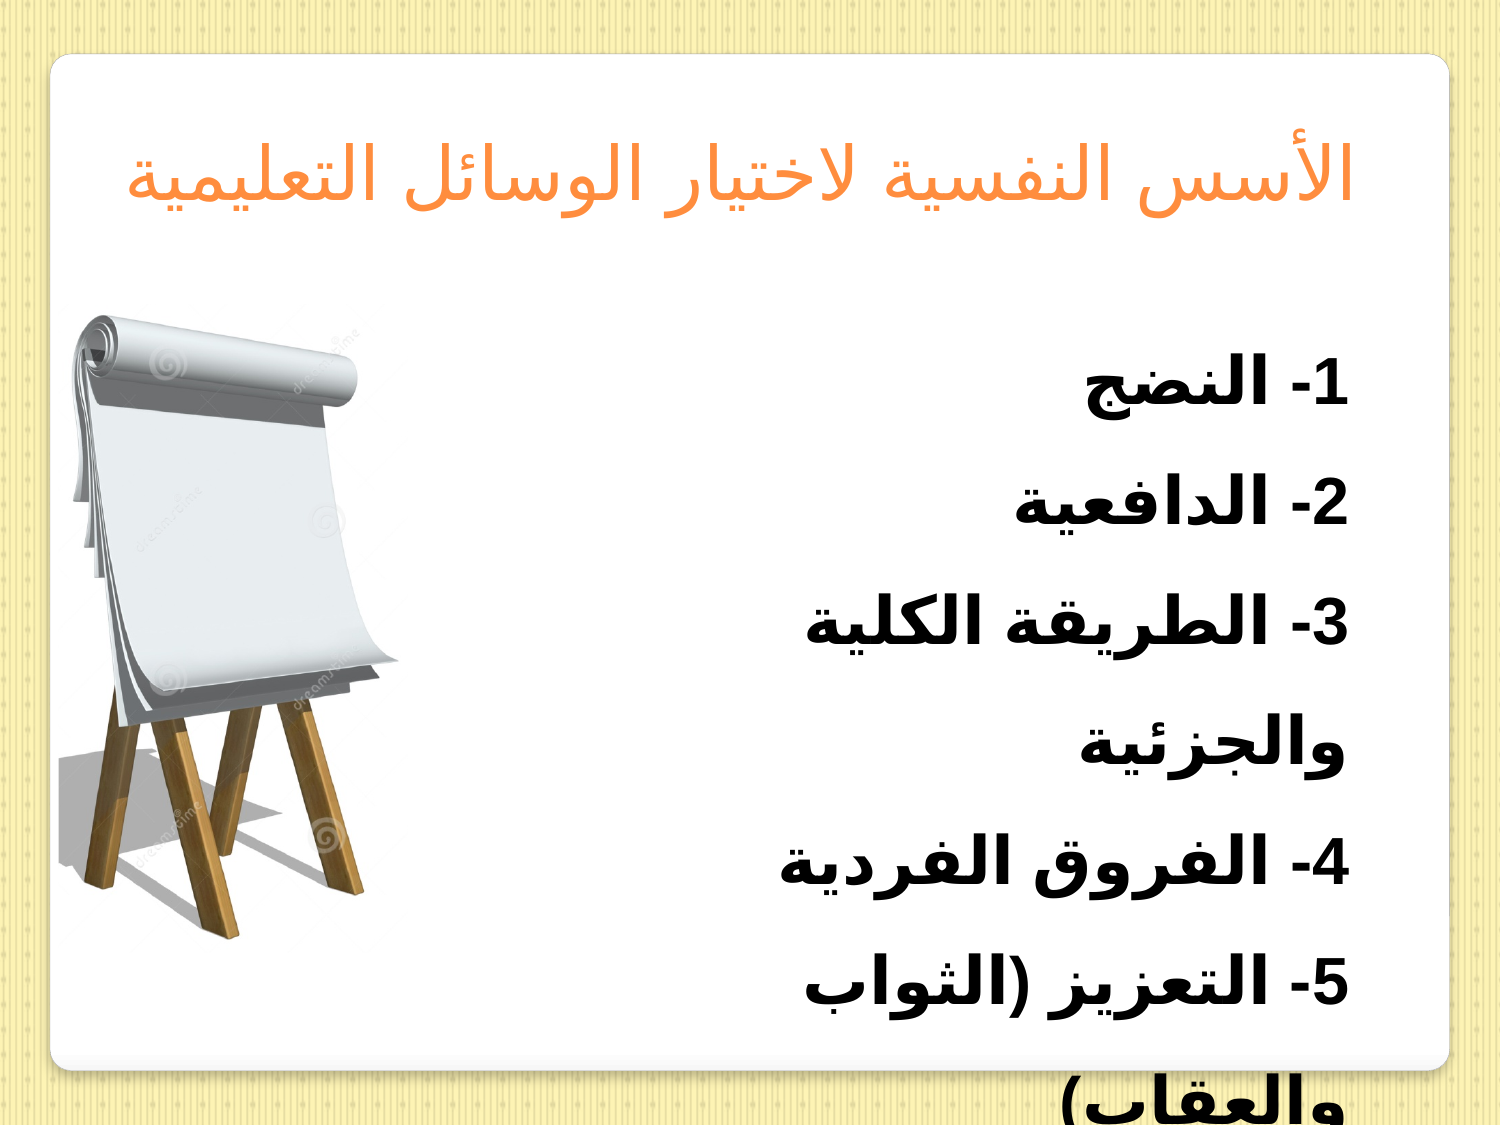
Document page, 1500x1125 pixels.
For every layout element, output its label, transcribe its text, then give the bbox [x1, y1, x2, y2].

text_box 1- النضج 2- الدافعية 3- الطريقة الكلية والجزئية 4- الفروق الفردية 5- التعزيز (الثواب والعقاب) 6- التمرين الموزع والمركز [525, 290, 1365, 1125]
title الأسس النفسية لاختيار الوسائل التعليمية [70, 50, 1413, 223]
picture [58, 304, 408, 953]
